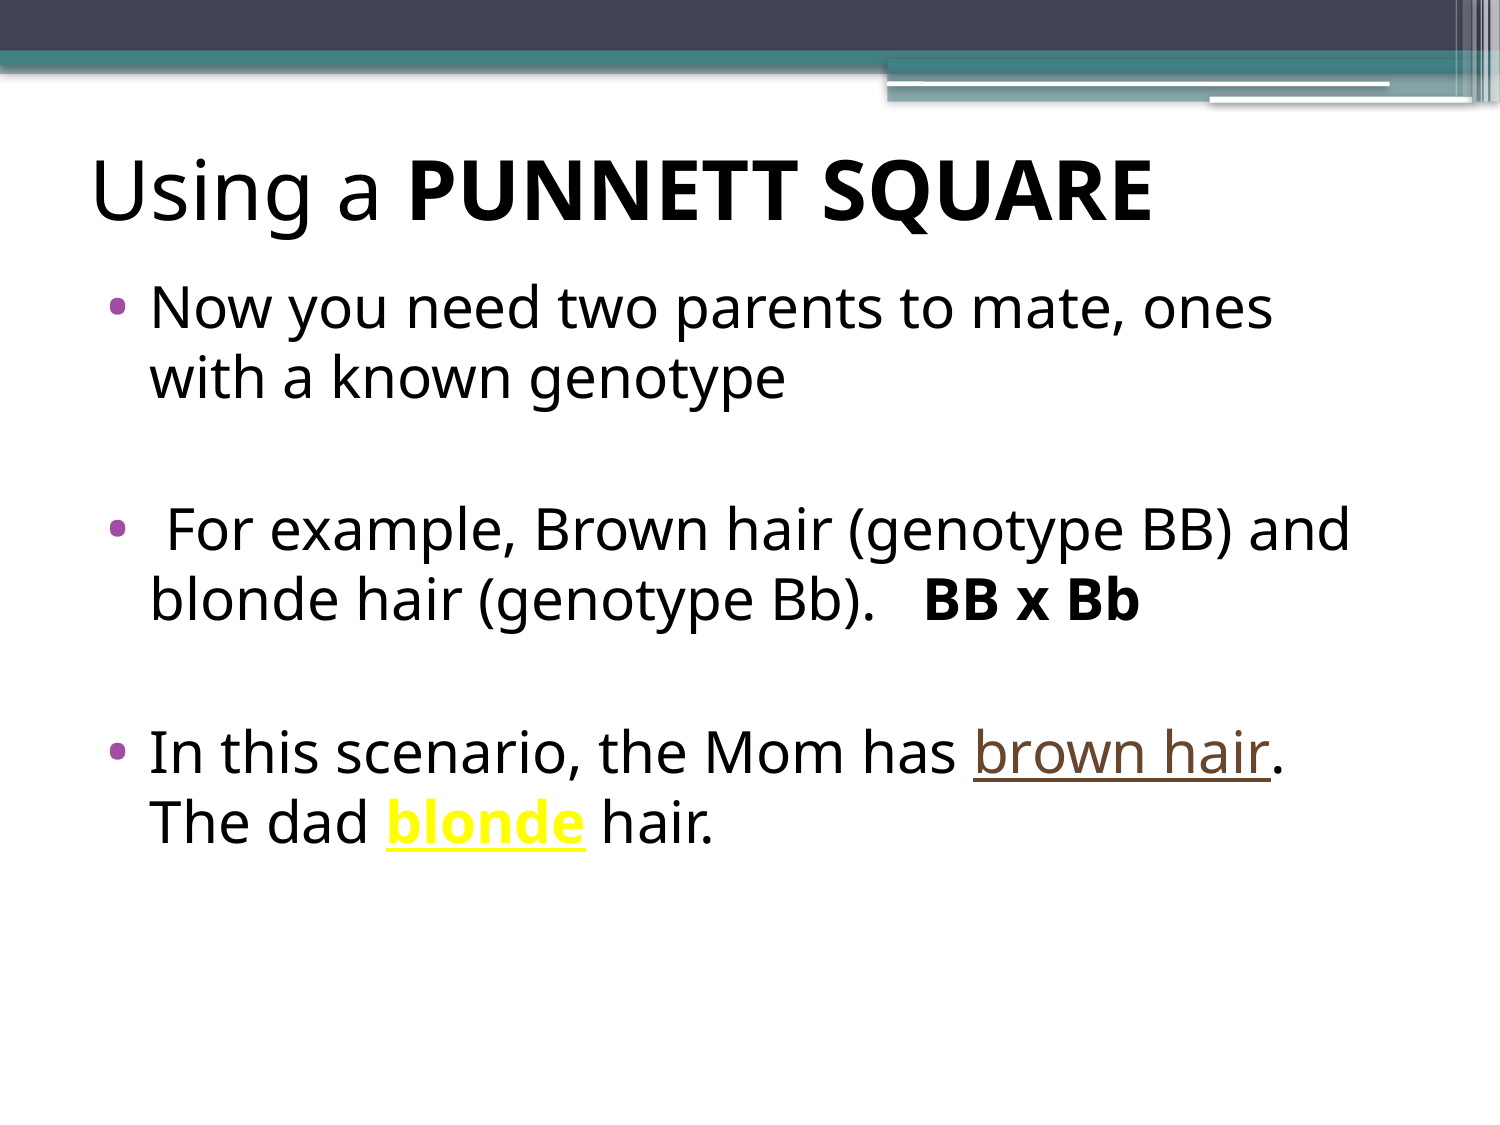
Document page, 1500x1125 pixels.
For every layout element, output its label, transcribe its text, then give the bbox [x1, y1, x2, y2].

list Now you need two parents to mate, ones with a known genotype For example, Brown hair (genotype BB) and blonde hair (genotype Bb). BB x Bb In this scenario, the Mom has brown hair. The dad blonde hair. [75, 262, 1400, 1005]
title Using a PUNNETT SQUARE [75, 99, 1425, 275]
